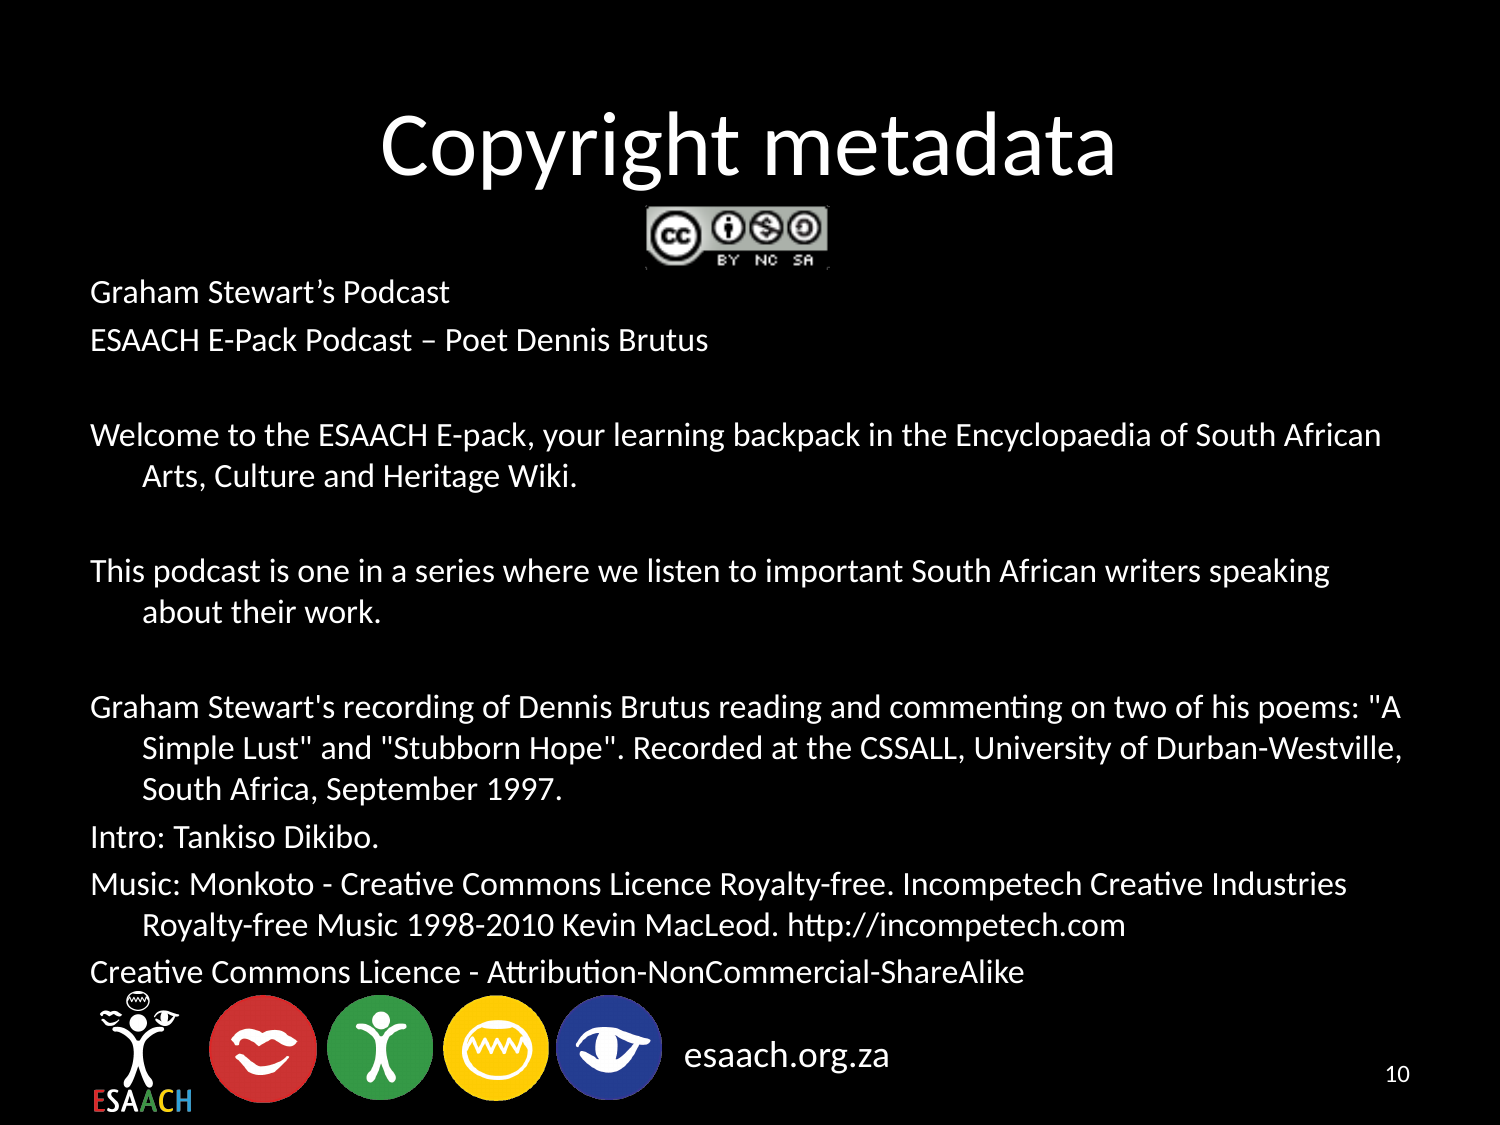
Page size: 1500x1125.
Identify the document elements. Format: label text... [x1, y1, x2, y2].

title Copyright metadata [75, 45, 1425, 233]
picture [645, 205, 830, 271]
list Graham Stewart’s Podcast ESAACH E-Pack Podcast – Poet Dennis Brutus Welcome to the ESAACH E-pack, your learning backpack in the Encyclopaedia of South African Arts, Culture and Heritage Wiki. This podcast is one in a series where we listen to important South African writers speaking about their work. Graham Stewart's recording of Dennis Brutus reading and commenting on two of his poems: "A Simple Lust" and "Stubborn Hope". Recorded at the CSSALL, University of Durban-Westville, South Africa, September 1997. Intro: Tankiso Dikibo. Music: Monkoto - Creative Commons Licence Royalty-free. Incompetech Creative Industries Royalty-free Music 1998-2010 Kevin MacLeod. http://incompetech.com Creative Commons Licence - Attribution-NonCommercial-ShareAlike [75, 262, 1425, 1005]
picture [556, 1005, 662, 1100]
picture [209, 1005, 317, 1103]
picture [443, 1005, 549, 1101]
picture [94, 1005, 191, 1112]
picture [327, 1005, 433, 1100]
slide_number 10 [1074, 1042, 1425, 1103]
